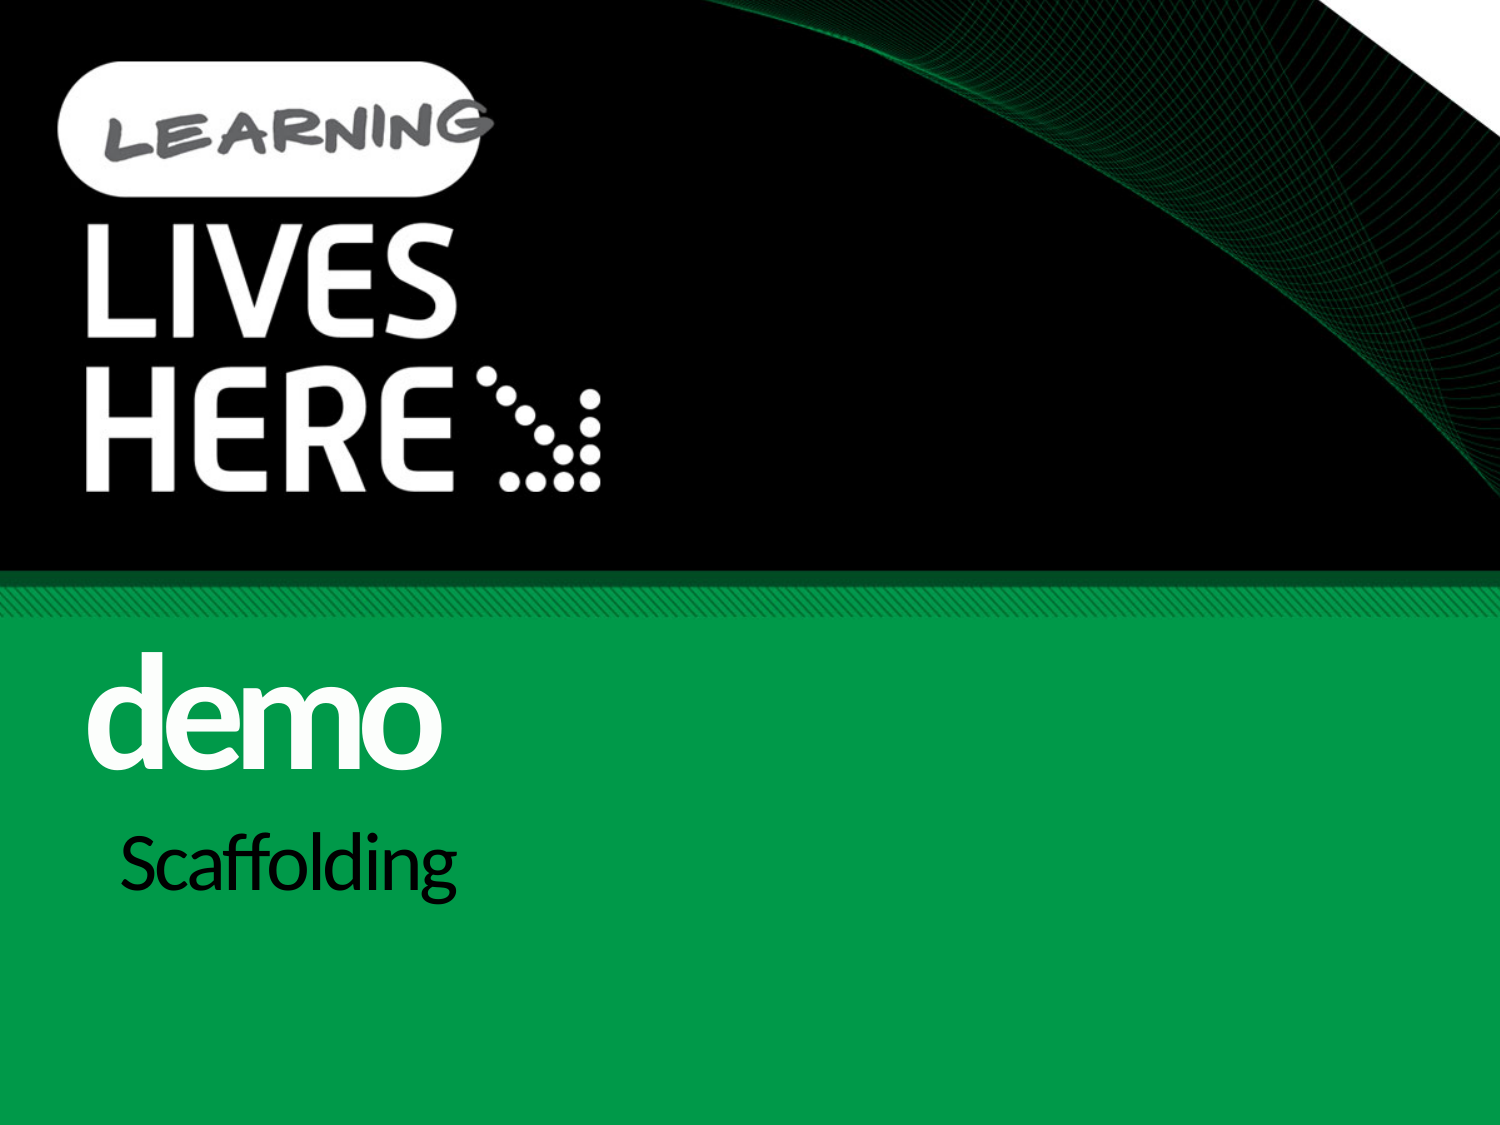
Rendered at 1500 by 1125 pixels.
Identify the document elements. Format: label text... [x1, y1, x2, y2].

list demo [83, 625, 1344, 800]
title Scaffolding [119, 818, 1375, 943]
picture [0, 0, 1500, 1125]
